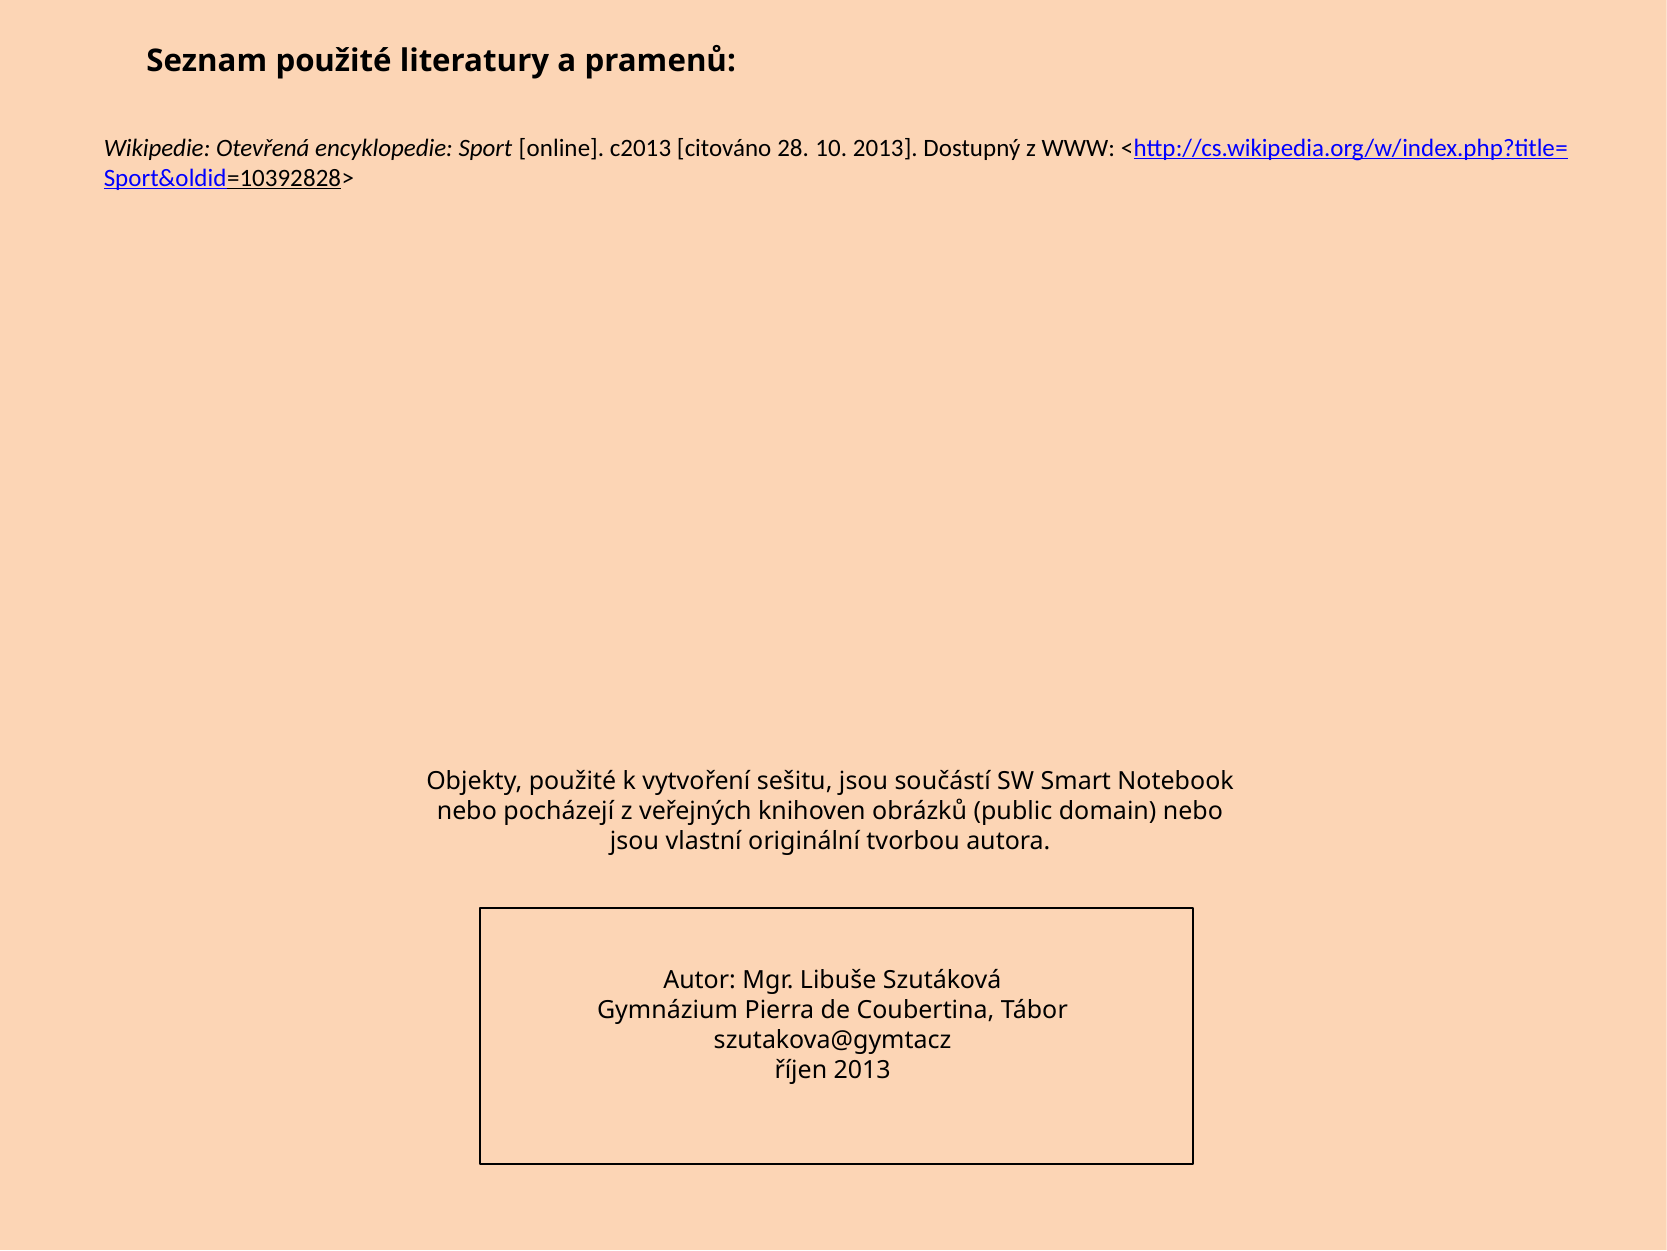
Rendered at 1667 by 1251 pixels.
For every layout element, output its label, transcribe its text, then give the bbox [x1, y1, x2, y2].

text_box Seznam použité literatury a pramenů: [37, 33, 846, 86]
text_box Wikipedie: Otevřená encyklopedie: Sport [online]. c2013 [citováno 28. 10. 2013]. Dostupný z WWW: <http://cs.wikipedia.org/w/index.php?title=Sport&oldid=10392828> [53, 93, 1619, 289]
text_box Objekty, použité k vytvoření sešitu, jsou součástí SW Smart Notebook nebo pocházejí z veřejných knihoven obrázků (public domain) nebo jsou vlastní originální tvorbou autora. [401, 757, 1260, 863]
text_box [480, 907, 1193, 1165]
text_box Autor: Mgr. Libuše Szutáková Gymnázium Pierra de Coubertina, Tábor szutakova@gymtacz říjen 2013 [507, 956, 1158, 1092]
